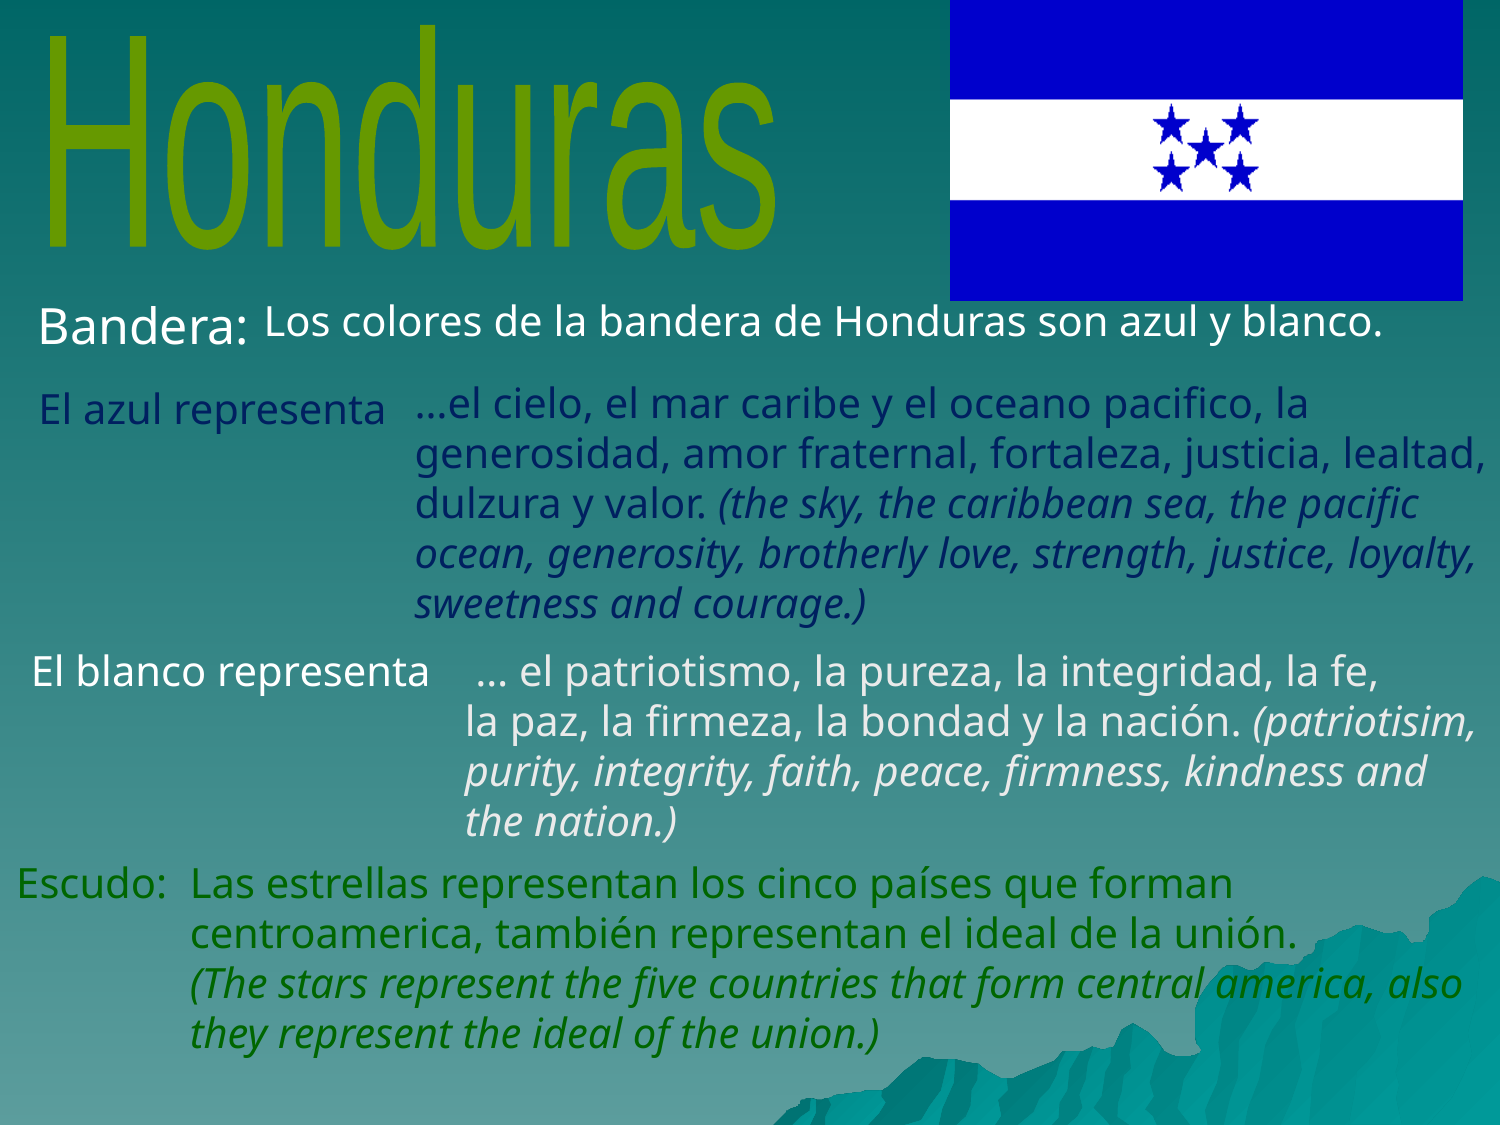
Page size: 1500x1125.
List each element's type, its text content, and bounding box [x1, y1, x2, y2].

text_box El blanco representa [16, 637, 446, 703]
picture [949, 0, 1463, 301]
text_box … el patriotismo, la pureza, la integridad, la fe, la paz, la firmeza, la bondad y la nación. (patriotisim, purity, integrity, faith, peace, firmness, kindness and the nation.) [449, 637, 1500, 853]
text_box El azul representa [0, 375, 399, 440]
text_box …el cielo, el mar caribe y el oceano pacifico, la generosidad, amor fraternal, fortaleza, justicia, lealtad, dulzura y valor. (the sky, the caribbean sea, the pacific ocean, generosity, brotherly love, strength, justice, loyalty, sweetness and courage.) [399, 369, 1500, 635]
text_box Las estrellas representan los cinco países que forman centroamerica, también representan el ideal de la unión. (The stars represent the five countries that form central america, also they represent the ideal of the union.) [174, 849, 1488, 1065]
text_box Los colores de la bandera de Honduras son azul y blanco. [248, 287, 1487, 353]
text_box Escudo: [1, 849, 174, 915]
text_box Bandera: [23, 286, 265, 362]
